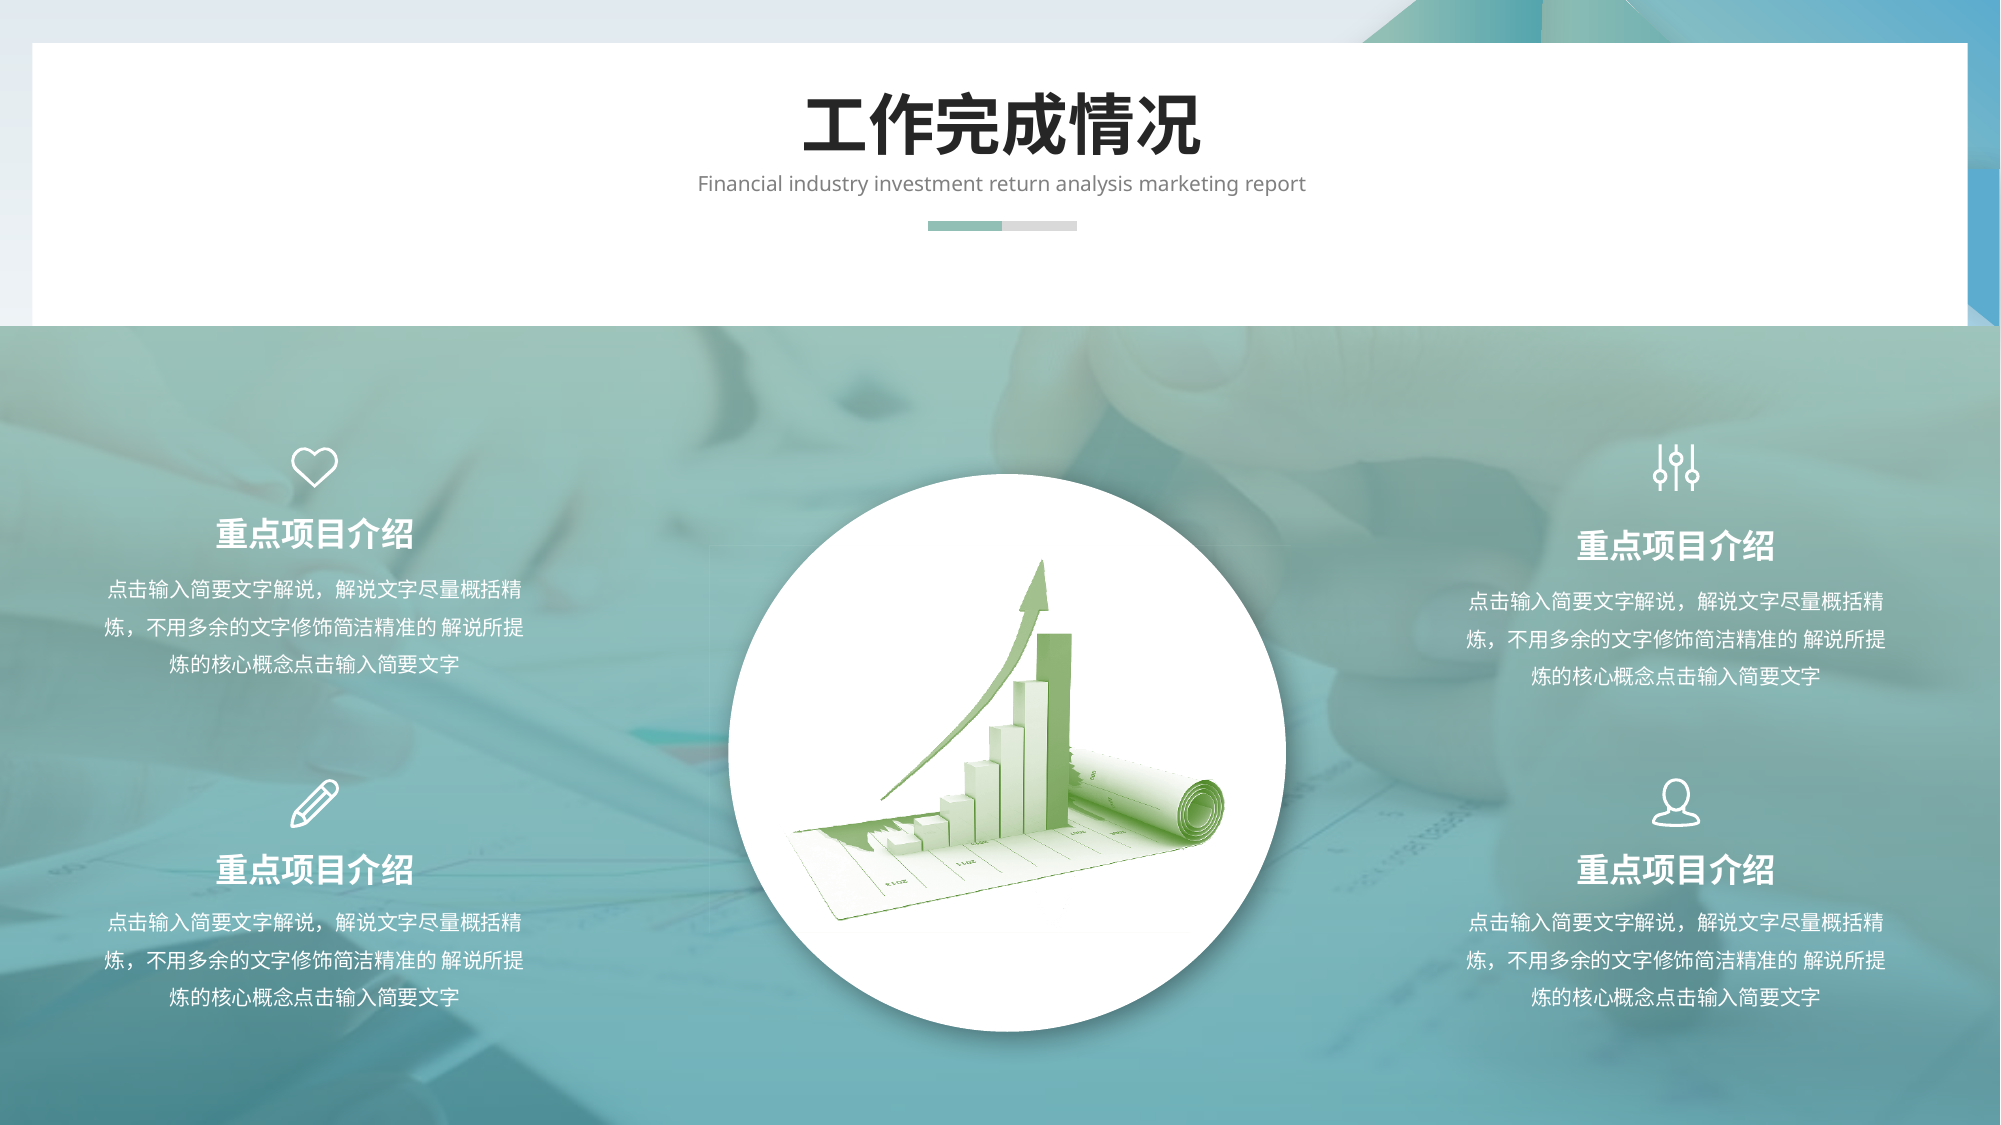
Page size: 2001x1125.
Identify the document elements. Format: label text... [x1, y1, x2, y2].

text_box 重点项目介绍 [125, 849, 504, 890]
text_box 点击输入简要文字解说，解说文字尽量概括精炼，不用多余的文字修饰简洁精准的 解说所提炼的核心概念点击输入简要文字 [1454, 569, 1898, 697]
text_box [1652, 444, 1668, 491]
text_box 重点项目介绍 [125, 513, 504, 554]
text_box 重点项目介绍 [1487, 849, 1866, 890]
text_box [792, 933, 1222, 1033]
text_box [291, 447, 339, 488]
text_box [1684, 444, 1700, 491]
text_box [290, 779, 339, 828]
text_box 点击输入简要文字解说，解说文字尽量概括精炼，不用多余的文字修饰简洁精准的 解说所提炼的核心概念点击输入简要文字 [1454, 890, 1898, 1018]
text_box [819, 473, 1195, 545]
text_box 点击输入简要文字解说，解说文字尽量概括精炼，不用多余的文字修饰简洁精准的 解说所提炼的核心概念点击输入简要文字 [98, 557, 531, 685]
text_box 点击输入简要文字解说，解说文字尽量概括精炼，不用多余的文字修饰简洁精准的 解说所提炼的核心概念点击输入简要文字 [96, 890, 534, 1018]
text_box [0, 326, 2000, 1125]
text_box [1652, 778, 1701, 827]
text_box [544, 75, 1459, 205]
text_box [1668, 444, 1684, 491]
text_box 重点项目介绍 [1487, 525, 1866, 566]
picture [709, 545, 1291, 933]
